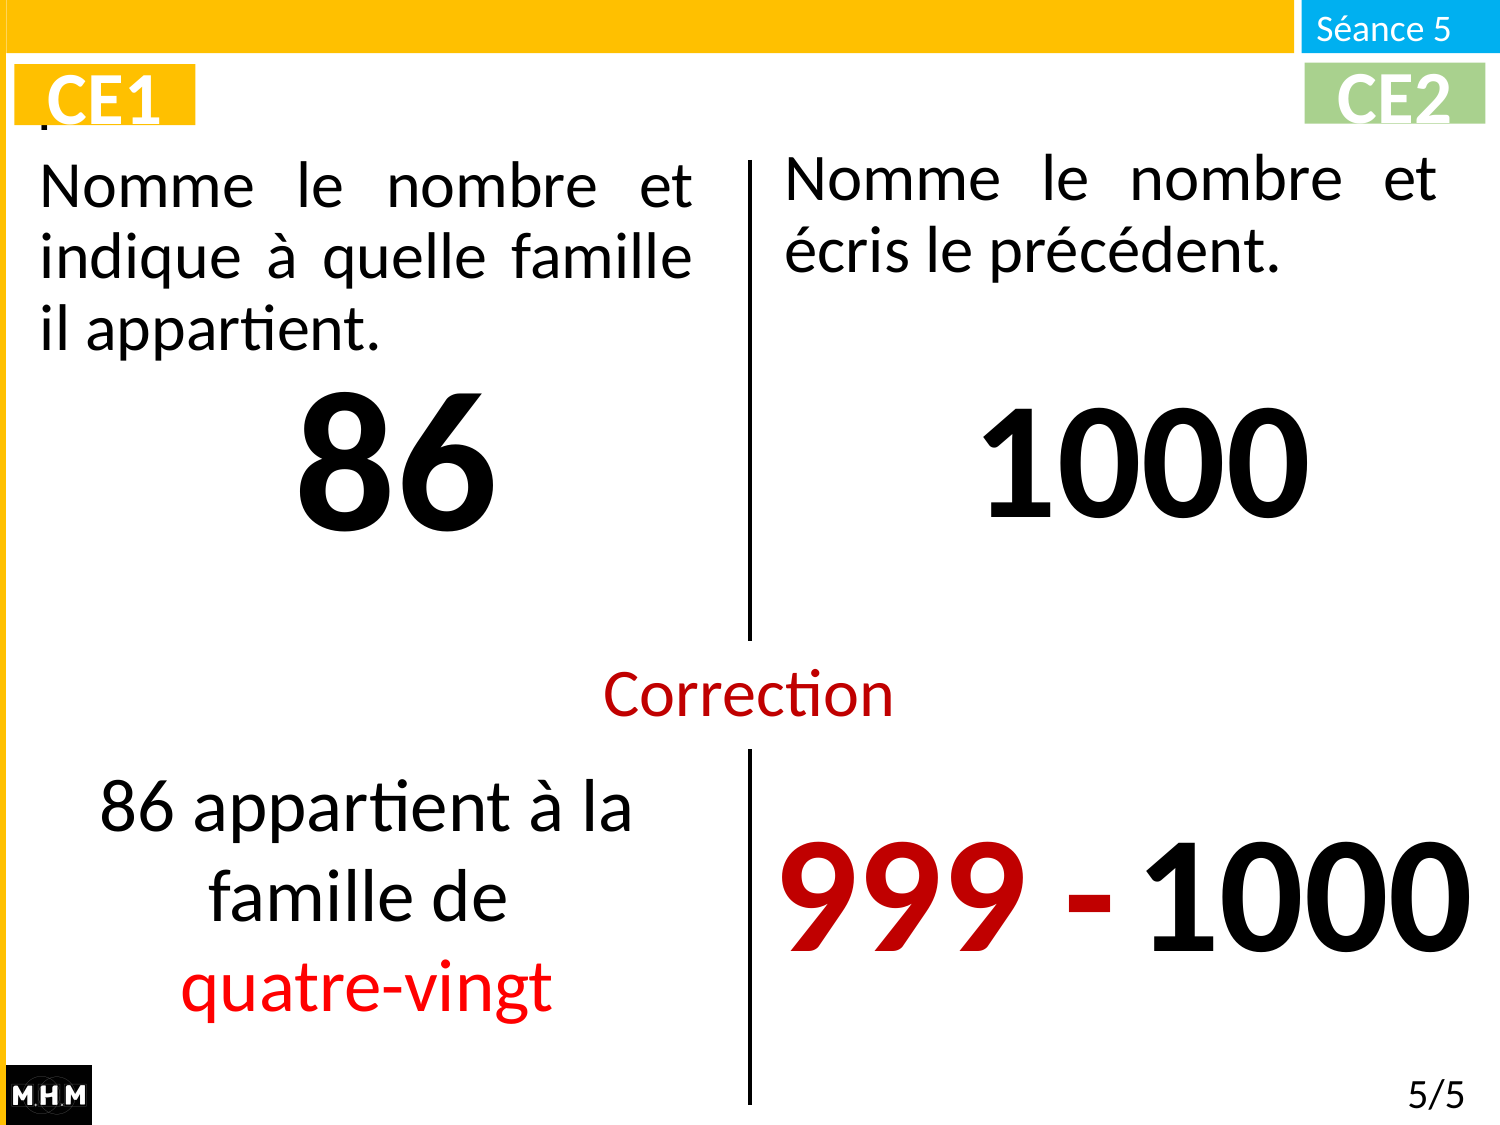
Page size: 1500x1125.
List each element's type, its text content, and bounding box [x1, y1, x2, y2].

text_box 86 [195, 373, 597, 578]
list 5/5 [1373, 1064, 1500, 1125]
text_box 1000 [903, 343, 1381, 558]
text_box CE2 [1303, 62, 1487, 125]
text_box 86 appartient à la famille de quatre-vingt [25, 749, 710, 1034]
picture [6, 1065, 92, 1125]
text_box Nomme le nombre et écris le précédent. [769, 99, 1454, 330]
text_box Correction [588, 649, 1500, 739]
text_box 999 - [751, 777, 1137, 993]
text_box 1000 [1137, 777, 1500, 993]
text_box Nomme le nombre et indique à quelle famille il appartient. [25, 142, 710, 373]
text_box CE1 [13, 63, 196, 126]
